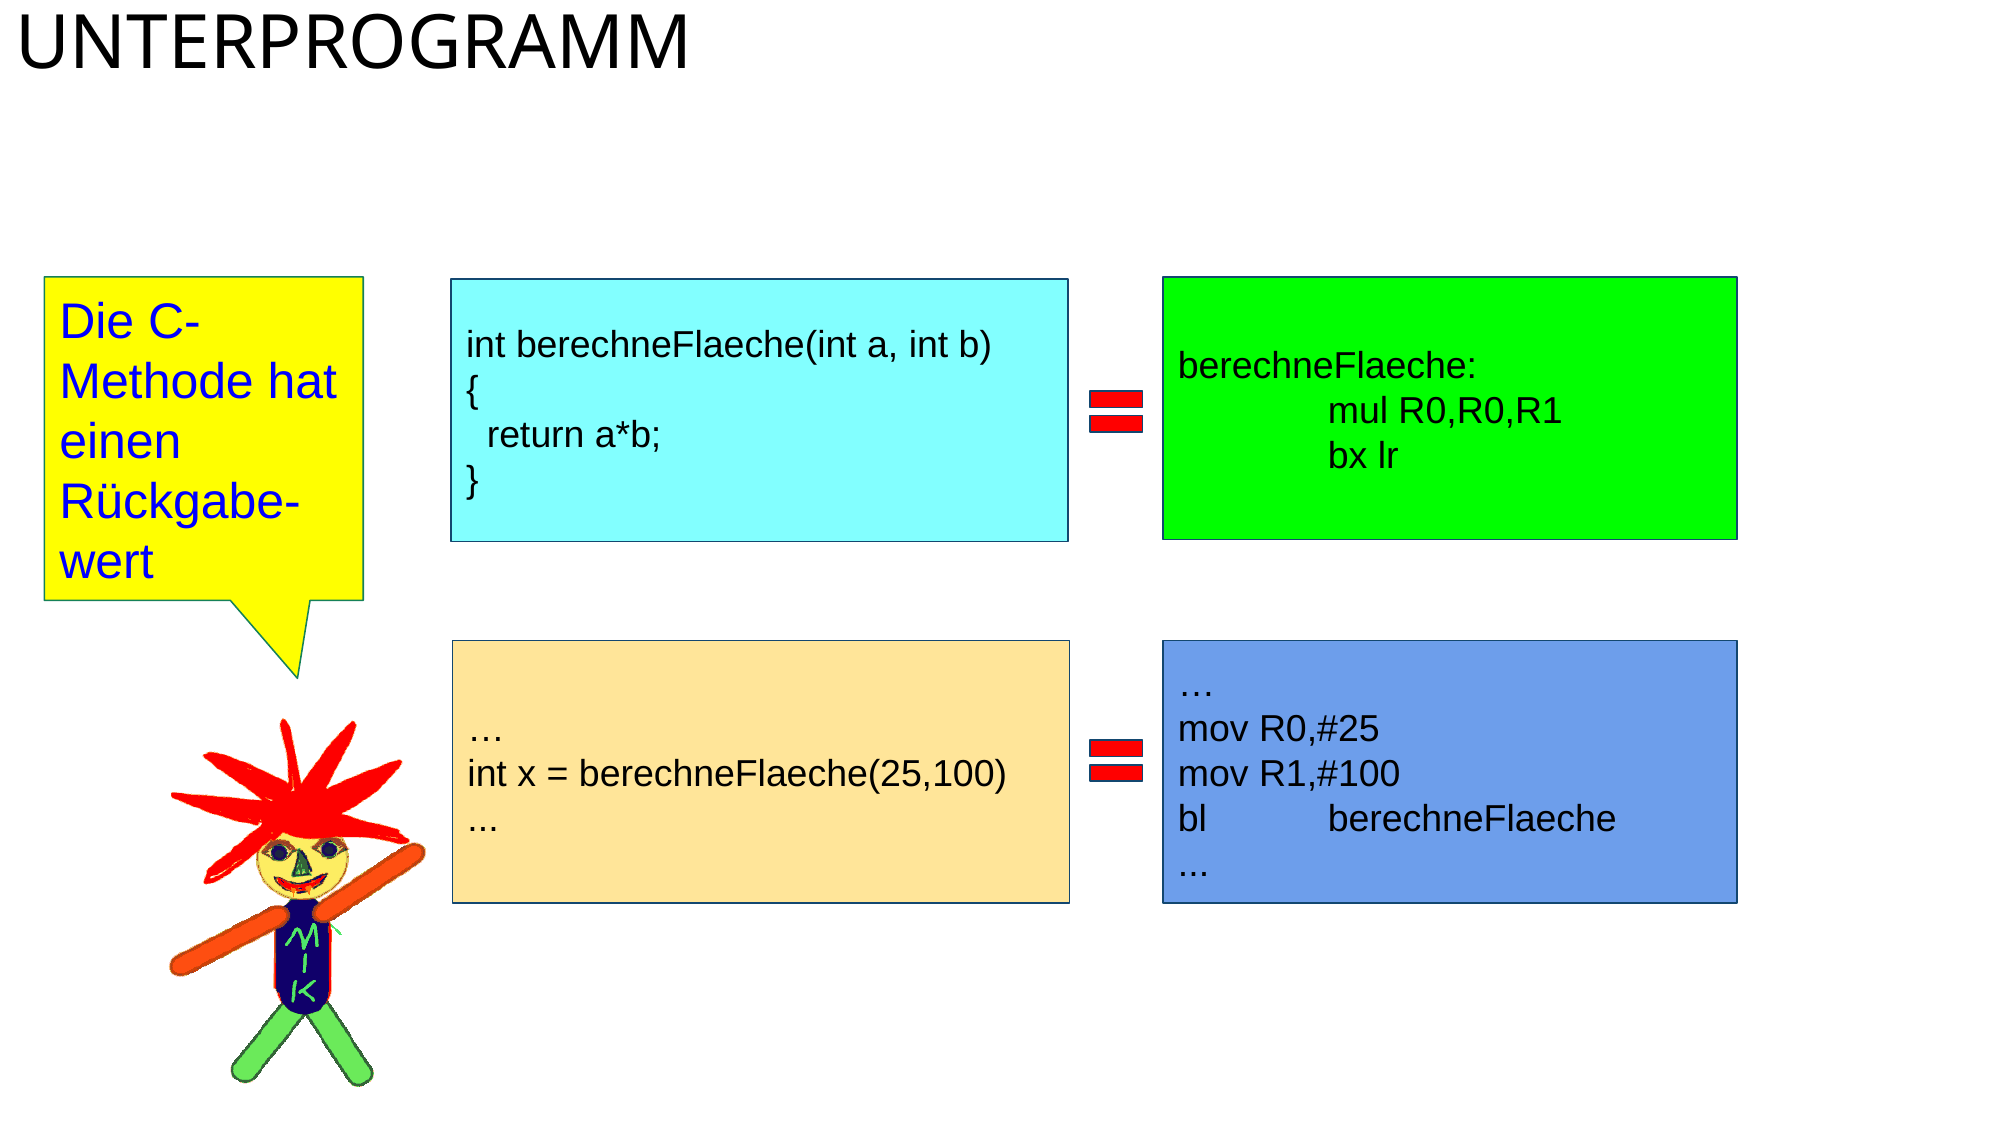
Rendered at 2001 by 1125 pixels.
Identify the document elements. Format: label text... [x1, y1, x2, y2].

text_box berechneFlaeche: mul R0,R0,R1 bx lr [1162, 276, 1738, 540]
text_box [1090, 740, 1143, 757]
text_box [1090, 764, 1143, 782]
picture [142, 709, 442, 1095]
text_box Die C-Methode hat einen Rückgabe- wert [44, 276, 364, 679]
text_box … mov R0,#25 mov R1,#100 bl berechneFlaeche ... [1162, 640, 1738, 904]
text_box int berechneFlaeche(int a, int b) { return a*b; } [450, 278, 1068, 542]
text_box … int x = berechneFlaeche(25,100) ... [452, 640, 1070, 904]
text_box [1090, 390, 1143, 408]
title UNTERPROGRAMM [0, 7, 772, 83]
text_box [1090, 415, 1143, 432]
